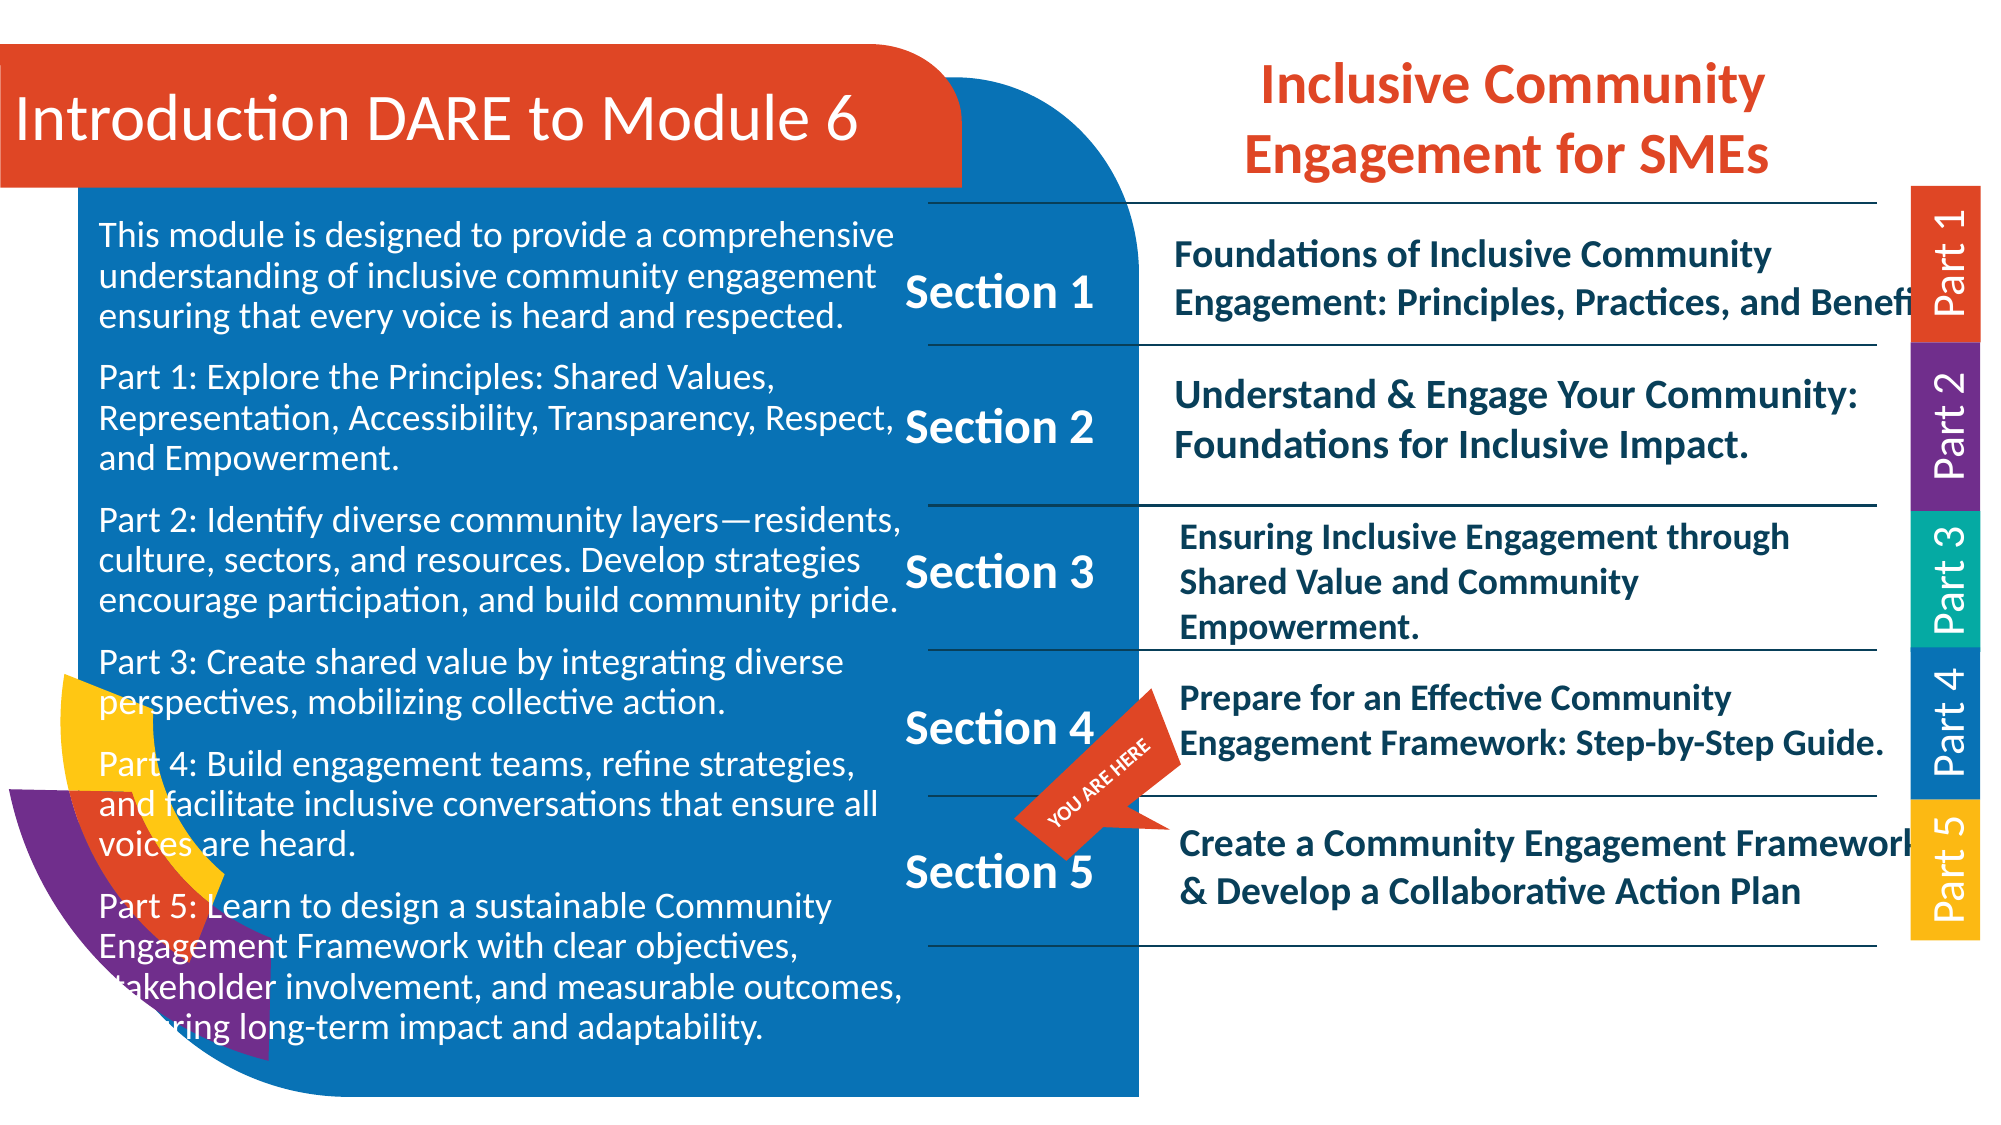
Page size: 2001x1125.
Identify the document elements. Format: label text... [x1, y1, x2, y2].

text_box Part 1 [1910, 185, 1981, 342]
text_box Section 4 [848, 671, 1152, 785]
list Understand & Engage Your Community: Foundations for Inclusive Impact. [1159, 360, 1893, 474]
text_box Prepare for an Effective Community Engagement Framework: Step-by-Step Guide. [1164, 661, 1910, 775]
text_box Part 4 [1910, 647, 1981, 799]
text_box Section 3 [848, 516, 1152, 630]
text_box Inclusive Community Engagement for SMEs [1107, 38, 1920, 193]
text_box Create a Community Engagement Framework & Develop a Collaborative Action Plan [1164, 832, 1972, 946]
text_box Part 3 [1910, 511, 1981, 647]
list Introduction DARE to Module 6 [0, 59, 911, 178]
text_box Foundations of Inclusive Community Engagement: Principles, Practices, and Benefits [1159, 219, 1910, 333]
text_box Part 2 [1910, 342, 1981, 511]
text_box Section 1 [848, 235, 1152, 349]
text_box Part 5 [1910, 799, 1981, 941]
text_box Section 2 [848, 371, 1152, 485]
text_box Section 5 [848, 815, 1152, 929]
list This module is designed to provide a comprehensive understanding of inclusive community engagement ensuring that every voice is heard and respected. Part 1: Explore the Principles: Shared Values, Representation, Accessibility, Transparency, Respect, and Empowerment. Part 2: Identify diverse community layers—residents, culture, sectors, and resources. Develop strategies encourage participation, and build community pride. Part 3: Create shared value by integrating diverse perspectives, mobilizing collective action. Part 4: Build engagement teams, refine strategies, and facilitate inclusive conversations that ensure all voices are heard. Part 5: Learn to design a sustainable Community Engagement Framework with clear objectives, stakeholder involvement, and measurable outcomes, ensuring long-term impact and adaptability. [84, 207, 936, 1033]
text_box Ensuring Inclusive Engagement through Shared Value and Community Empowerment. [1164, 504, 1818, 655]
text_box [1023, 734, 1216, 854]
